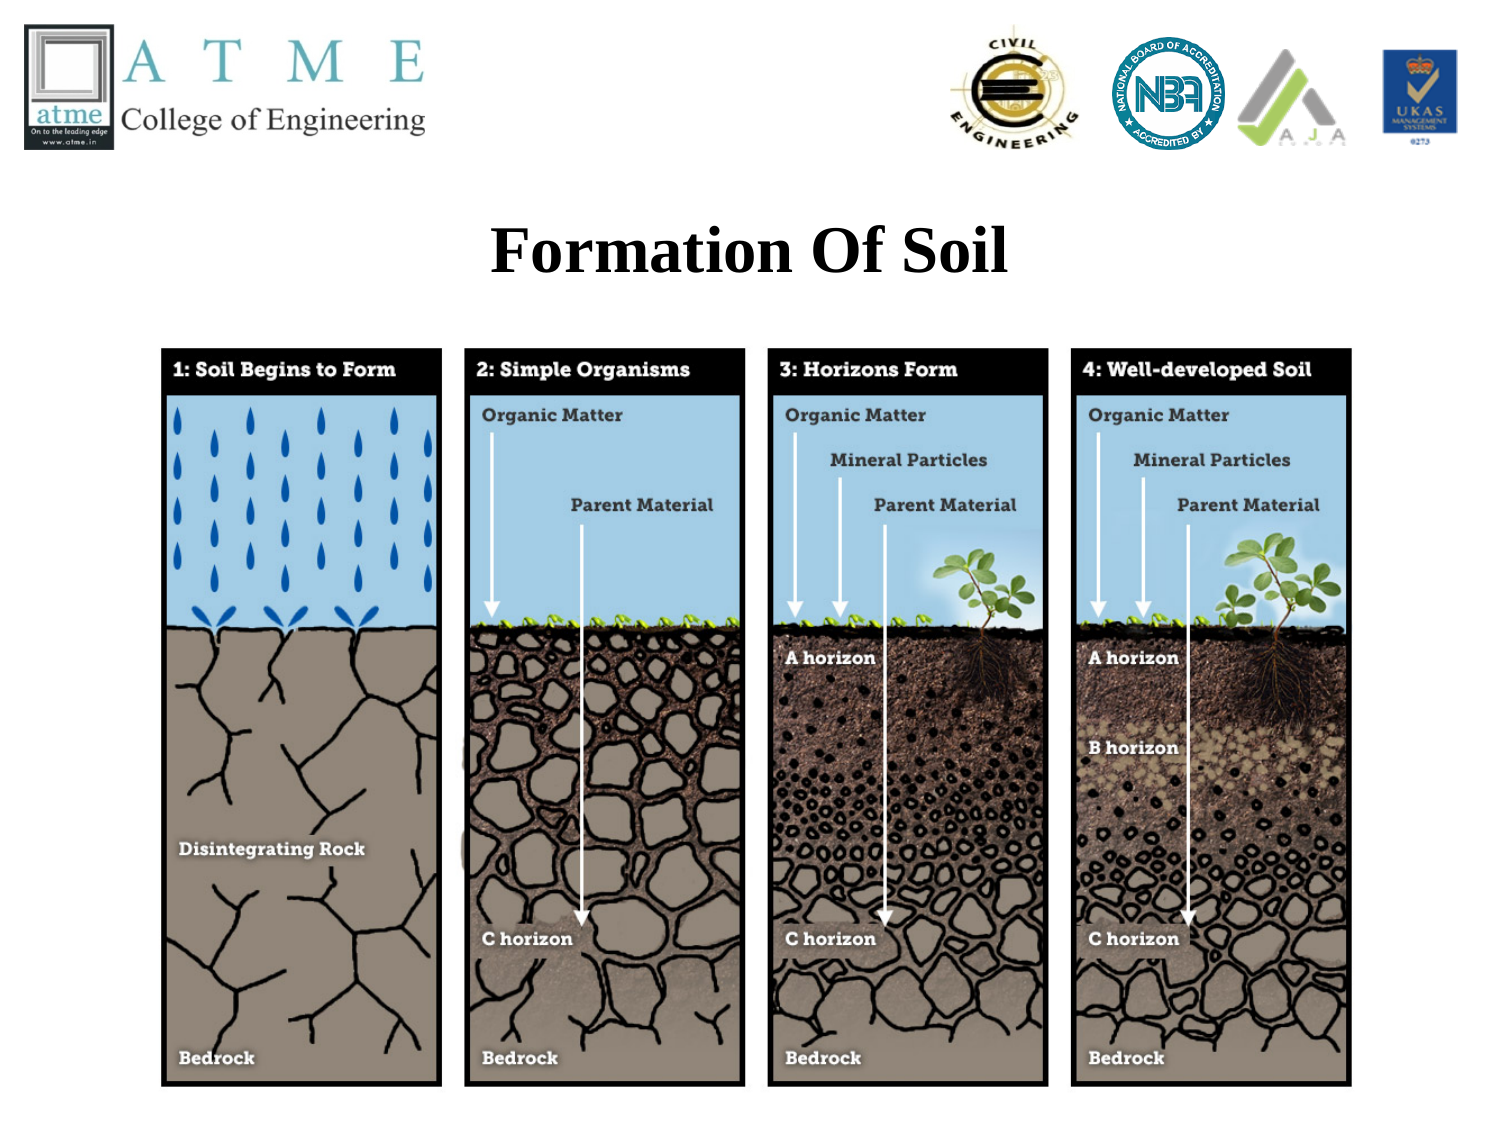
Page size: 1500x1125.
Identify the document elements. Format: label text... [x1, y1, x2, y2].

picture [1184, 109, 1225, 150]
picture [950, 24, 1080, 150]
title Formation Of Soil [75, 174, 1425, 318]
picture [1179, 37, 1225, 79]
picture [24, 24, 425, 150]
picture [1237, 49, 1458, 146]
picture [1209, 103, 1218, 120]
picture [149, 337, 1363, 1098]
picture [1112, 37, 1213, 150]
